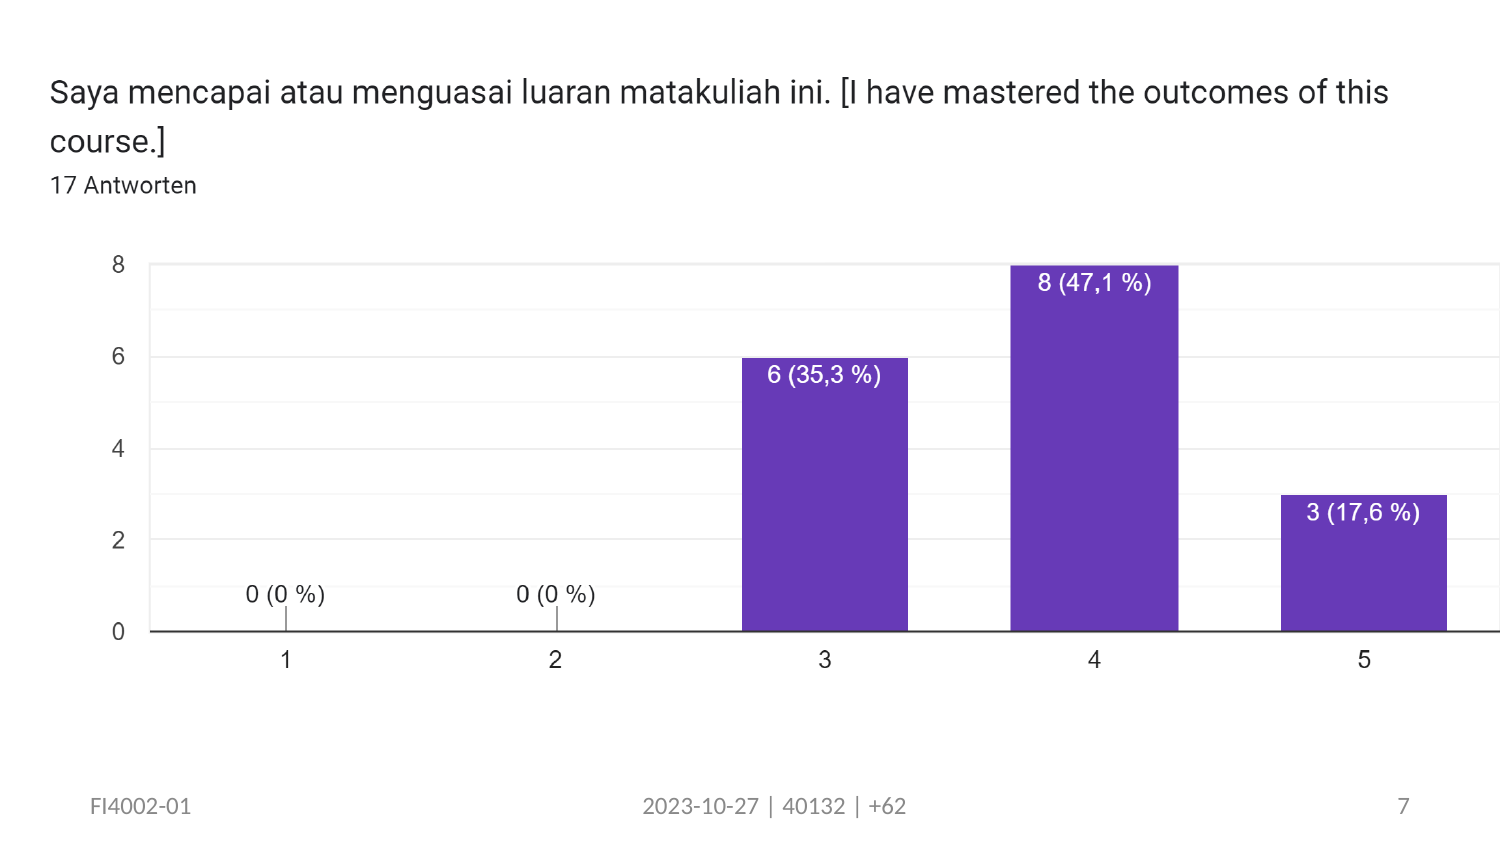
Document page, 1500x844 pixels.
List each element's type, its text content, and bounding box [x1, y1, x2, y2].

picture [0, 21, 1500, 785]
slide_number 7 [1074, 793, 1425, 827]
slide_number FI4002-01 [75, 793, 525, 827]
footer 2023-10-27 | 40132 | +62 [600, 793, 950, 827]
